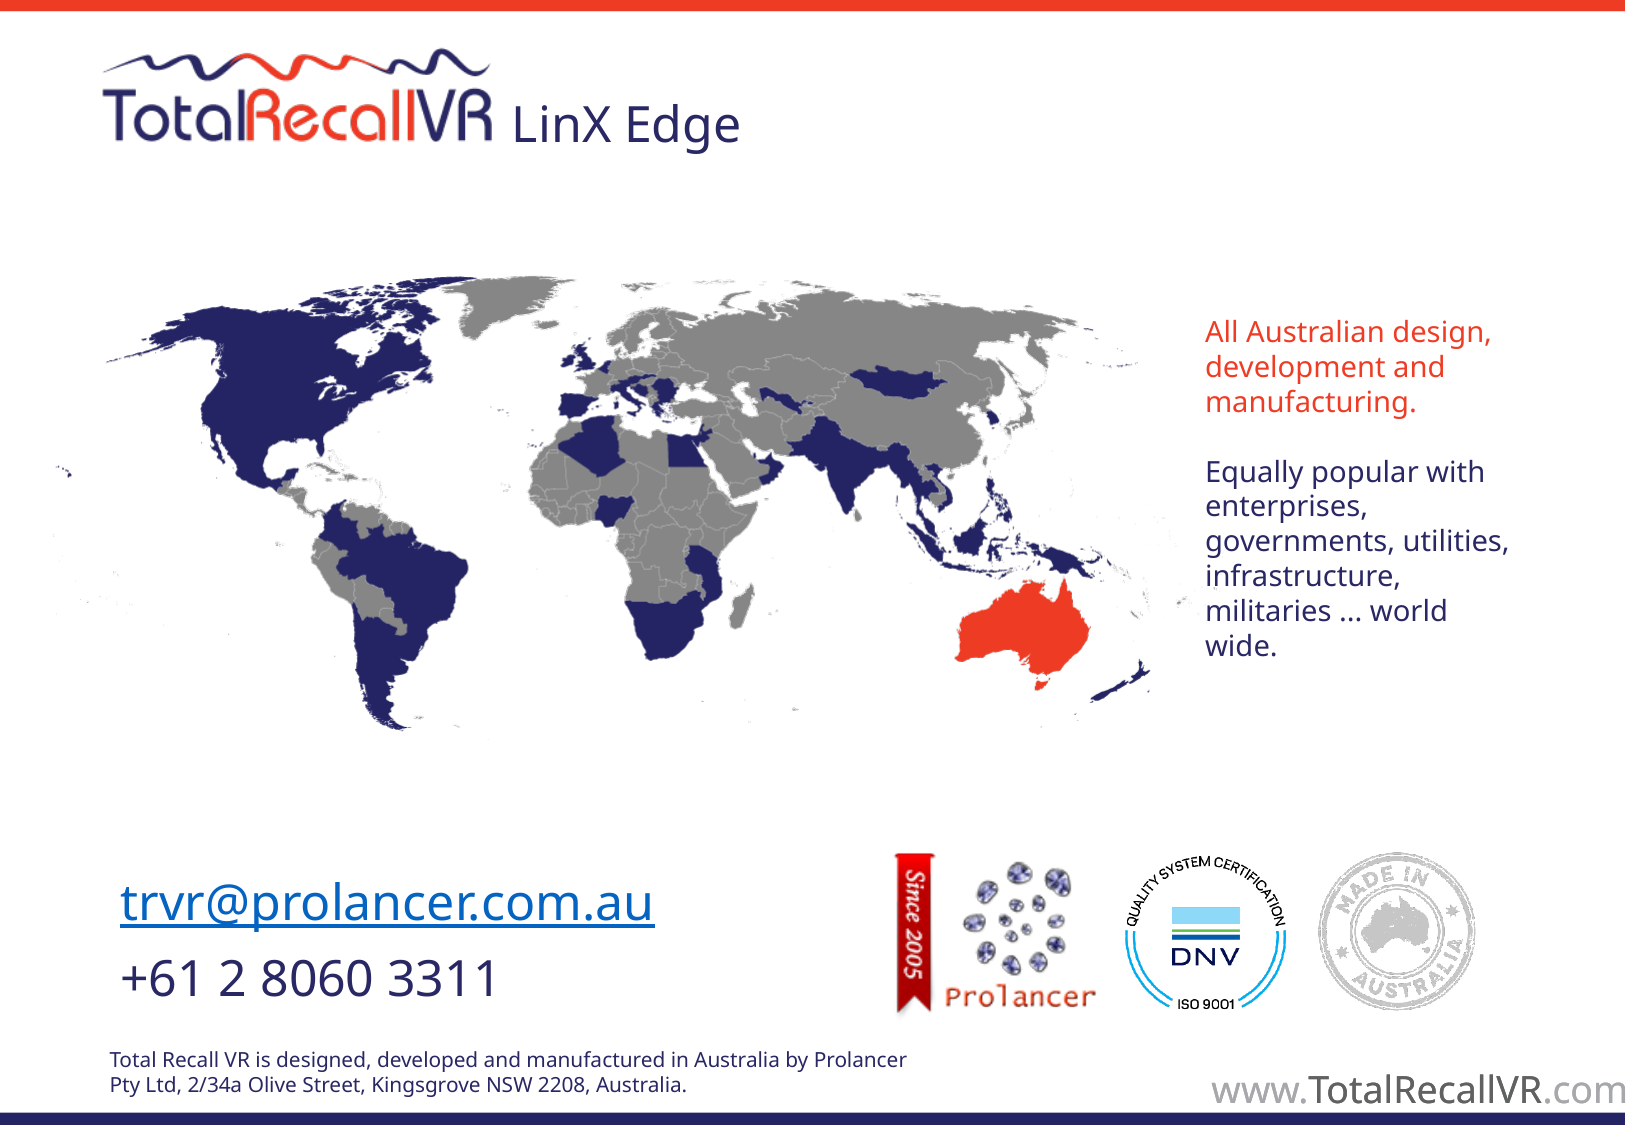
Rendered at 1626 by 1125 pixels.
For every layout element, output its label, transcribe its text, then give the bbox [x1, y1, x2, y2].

text_box trvr@prolancer.com.au +61 2 8060 3311 [105, 863, 788, 999]
text_box LinX Edge [525, 85, 757, 160]
picture [49, 211, 1236, 752]
text_box All Australian design, development and manufacturing. Equally popular with enterprises, governments, utilities, infrastructure, militaries ... world wide. [1236, 305, 1525, 670]
picture [879, 835, 1299, 1036]
picture [1316, 850, 1477, 1012]
picture [71, 34, 525, 162]
text_box Total Recall VR is designed, developed and manufactured in Australia by Prolancer Pty Ltd, 2/34a Olive Street, Kingsgrove NSW 2208, Australia. [94, 1038, 928, 1104]
